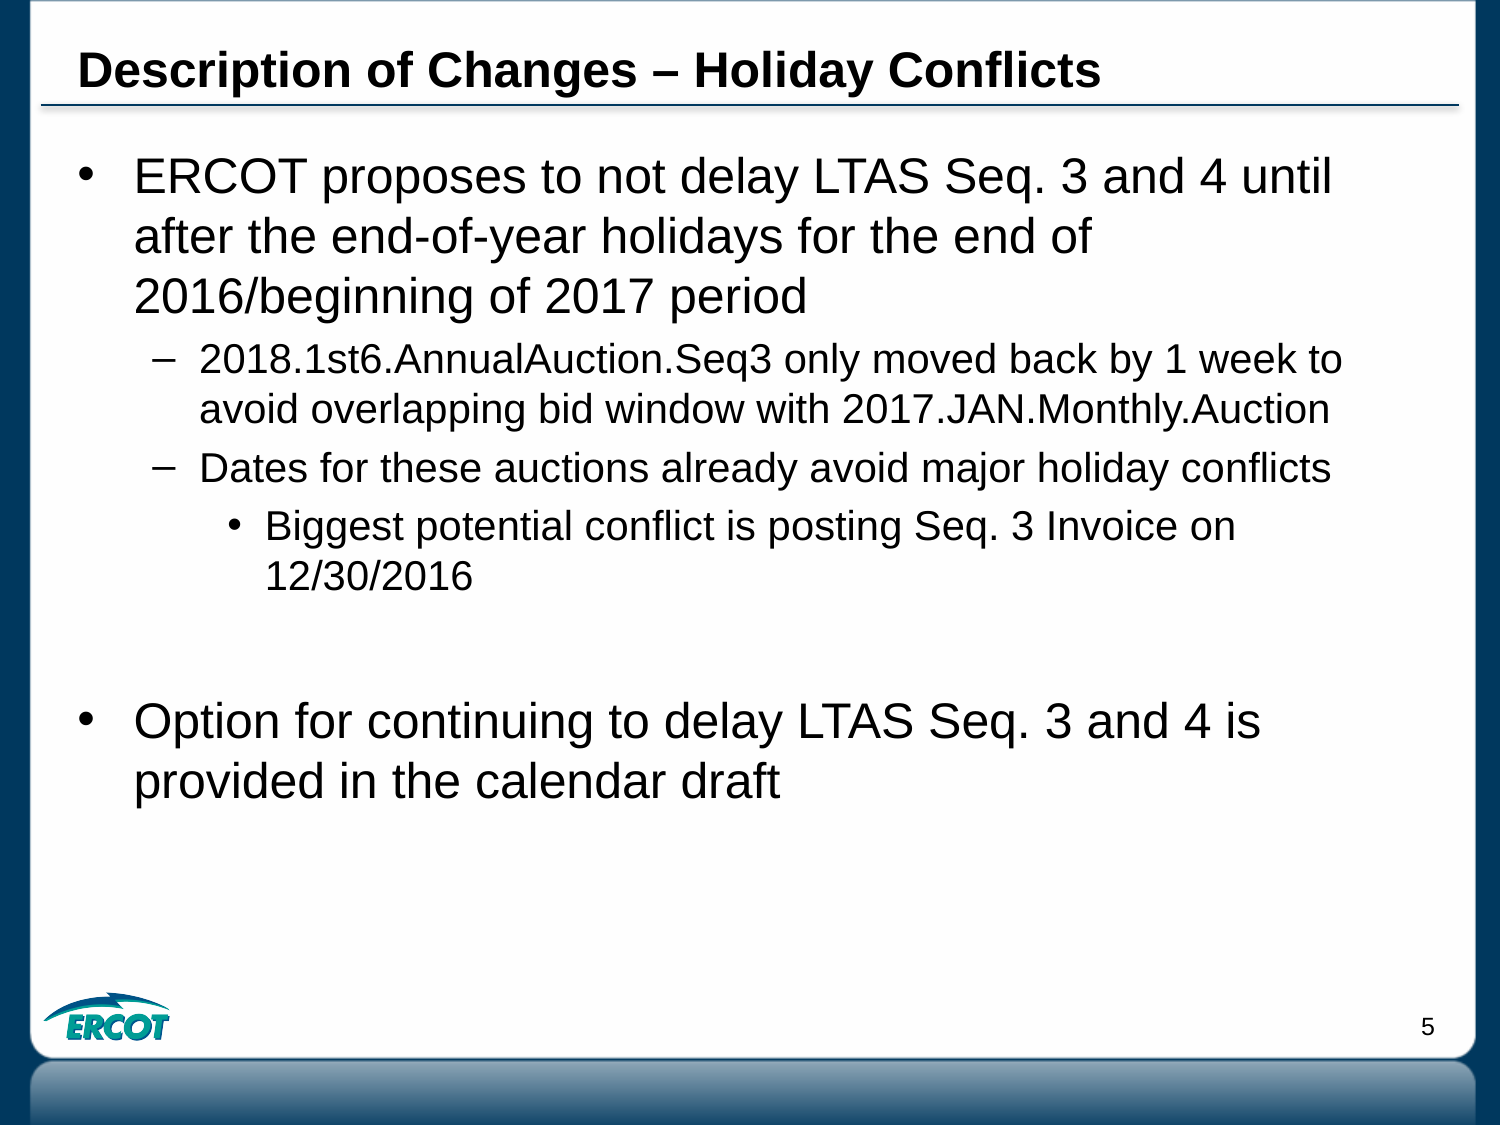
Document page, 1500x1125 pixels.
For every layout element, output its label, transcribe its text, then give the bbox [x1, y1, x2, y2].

list ERCOT proposes to not delay LTAS Seq. 3 and 4 until after the end-of-year holidays for the end of 2016/beginning of 2017 period 2018.1st6.AnnualAuction.Seq3 only moved back by 1 week to avoid overlapping bid window with 2017.JAN.Monthly.Auction Dates for these auctions already avoid major holiday conflicts Biggest potential conflict is posting Seq. 3 Invoice on 12/30/2016 Option for continuing to delay LTAS Seq. 3 and 4 is provided in the calendar draft [62, 135, 1413, 976]
picture [0, 0, 1500, 1125]
title Description of Changes – Holiday Conflicts [62, 29, 1450, 106]
